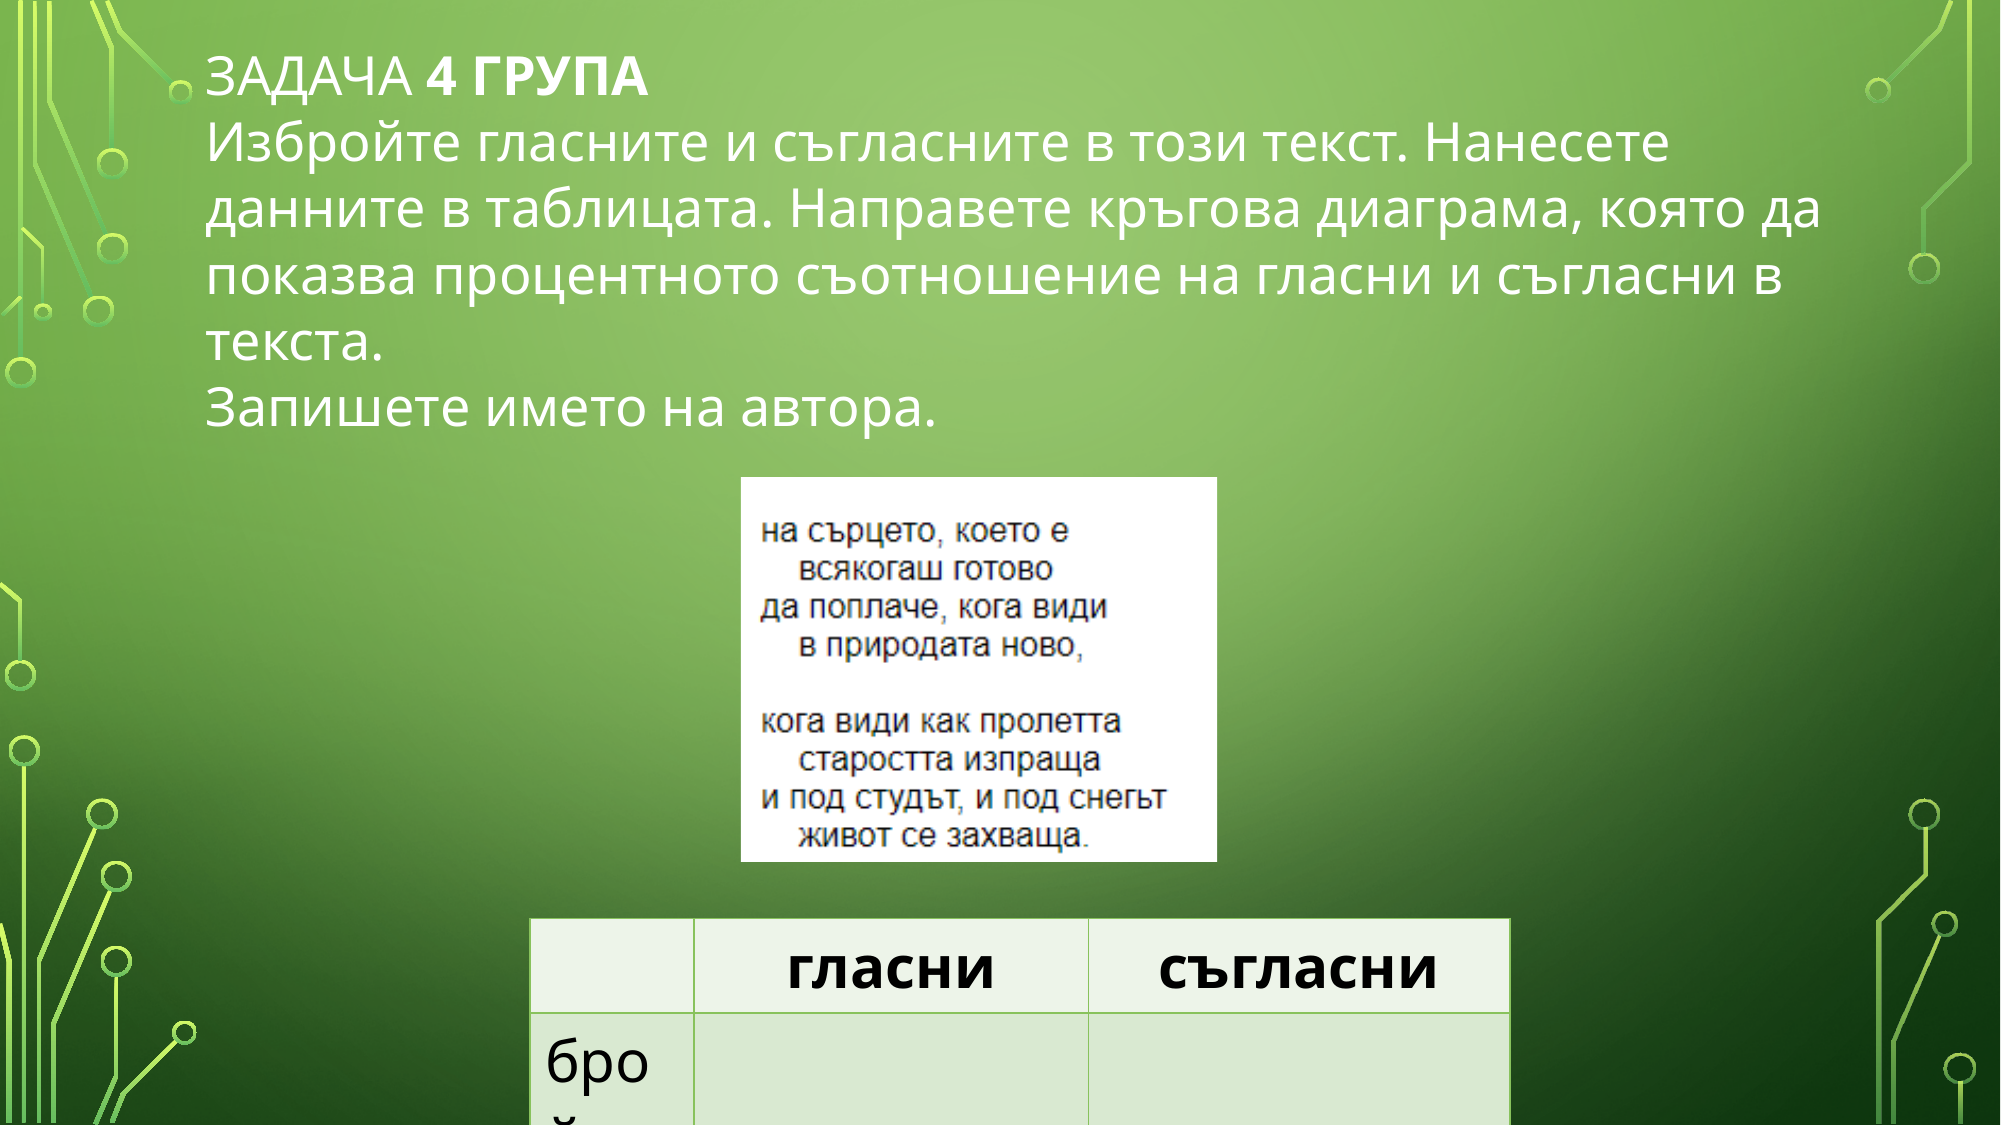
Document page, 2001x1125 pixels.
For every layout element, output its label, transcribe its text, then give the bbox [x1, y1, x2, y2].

picture [740, 477, 1218, 862]
title Задача 4 група Избройте гласните и съгласните в този текст. Нанесете данните в таблицата. Направете кръгова диаграма, която да показва процентното съотношение на гласни и съгласни в текста. Запишете името на автора. [190, 33, 1897, 450]
table_header [531, 919, 693, 1012]
table_header гласни [695, 919, 1088, 1012]
table_cell [1089, 1014, 1509, 1125]
table_header съгласни [1089, 919, 1509, 1012]
table_cell брой [531, 1014, 693, 1125]
table_cell [695, 1014, 1088, 1125]
